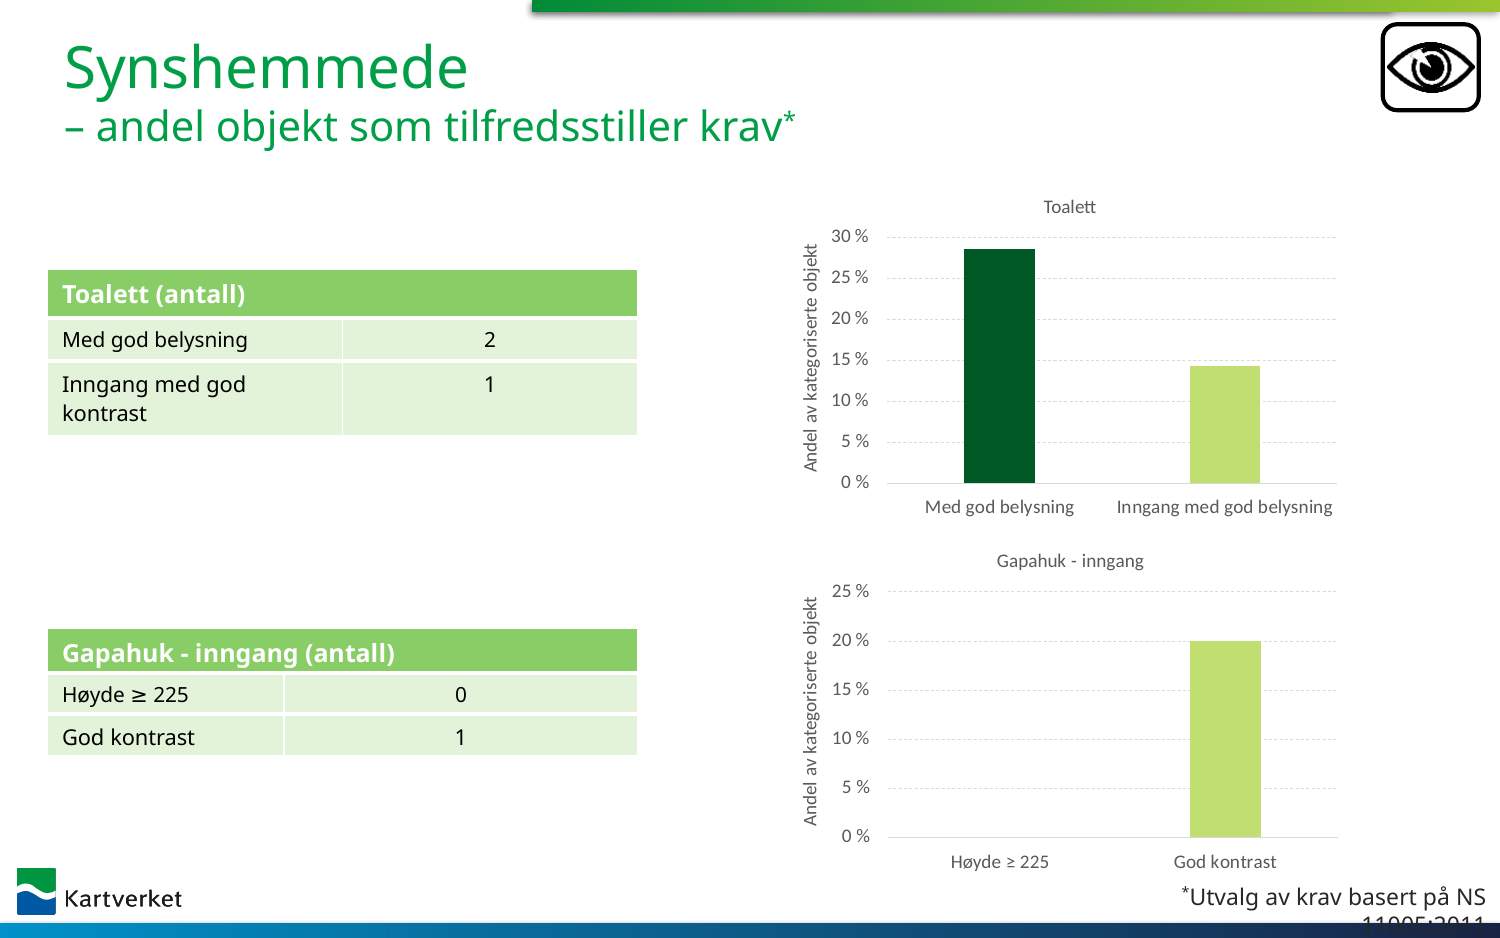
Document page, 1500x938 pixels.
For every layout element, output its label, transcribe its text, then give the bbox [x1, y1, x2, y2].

table_cell Med god belysning [48, 320, 342, 359]
text_box *Utvalg av krav basert på NS 11005:2011 [1068, 873, 1500, 938]
table_cell 1 [343, 363, 637, 435]
picture [791, 187, 1348, 526]
table_cell 2 [343, 320, 637, 359]
text_box Synshemmede – andel objekt som tilfredsstiller krav* [49, 24, 1431, 158]
table_cell God kontrast [48, 716, 283, 755]
table_header Toalett (antall) [48, 270, 637, 316]
table_cell Inngang med god kontrast [48, 363, 342, 435]
table_cell Høyde ≥ 225 [48, 675, 283, 712]
table_header Gapahuk - inngang (antall) [48, 629, 637, 671]
table_cell 1 [285, 716, 637, 755]
picture [791, 541, 1349, 880]
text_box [1382, 24, 1480, 111]
table_cell 0 [285, 675, 637, 712]
